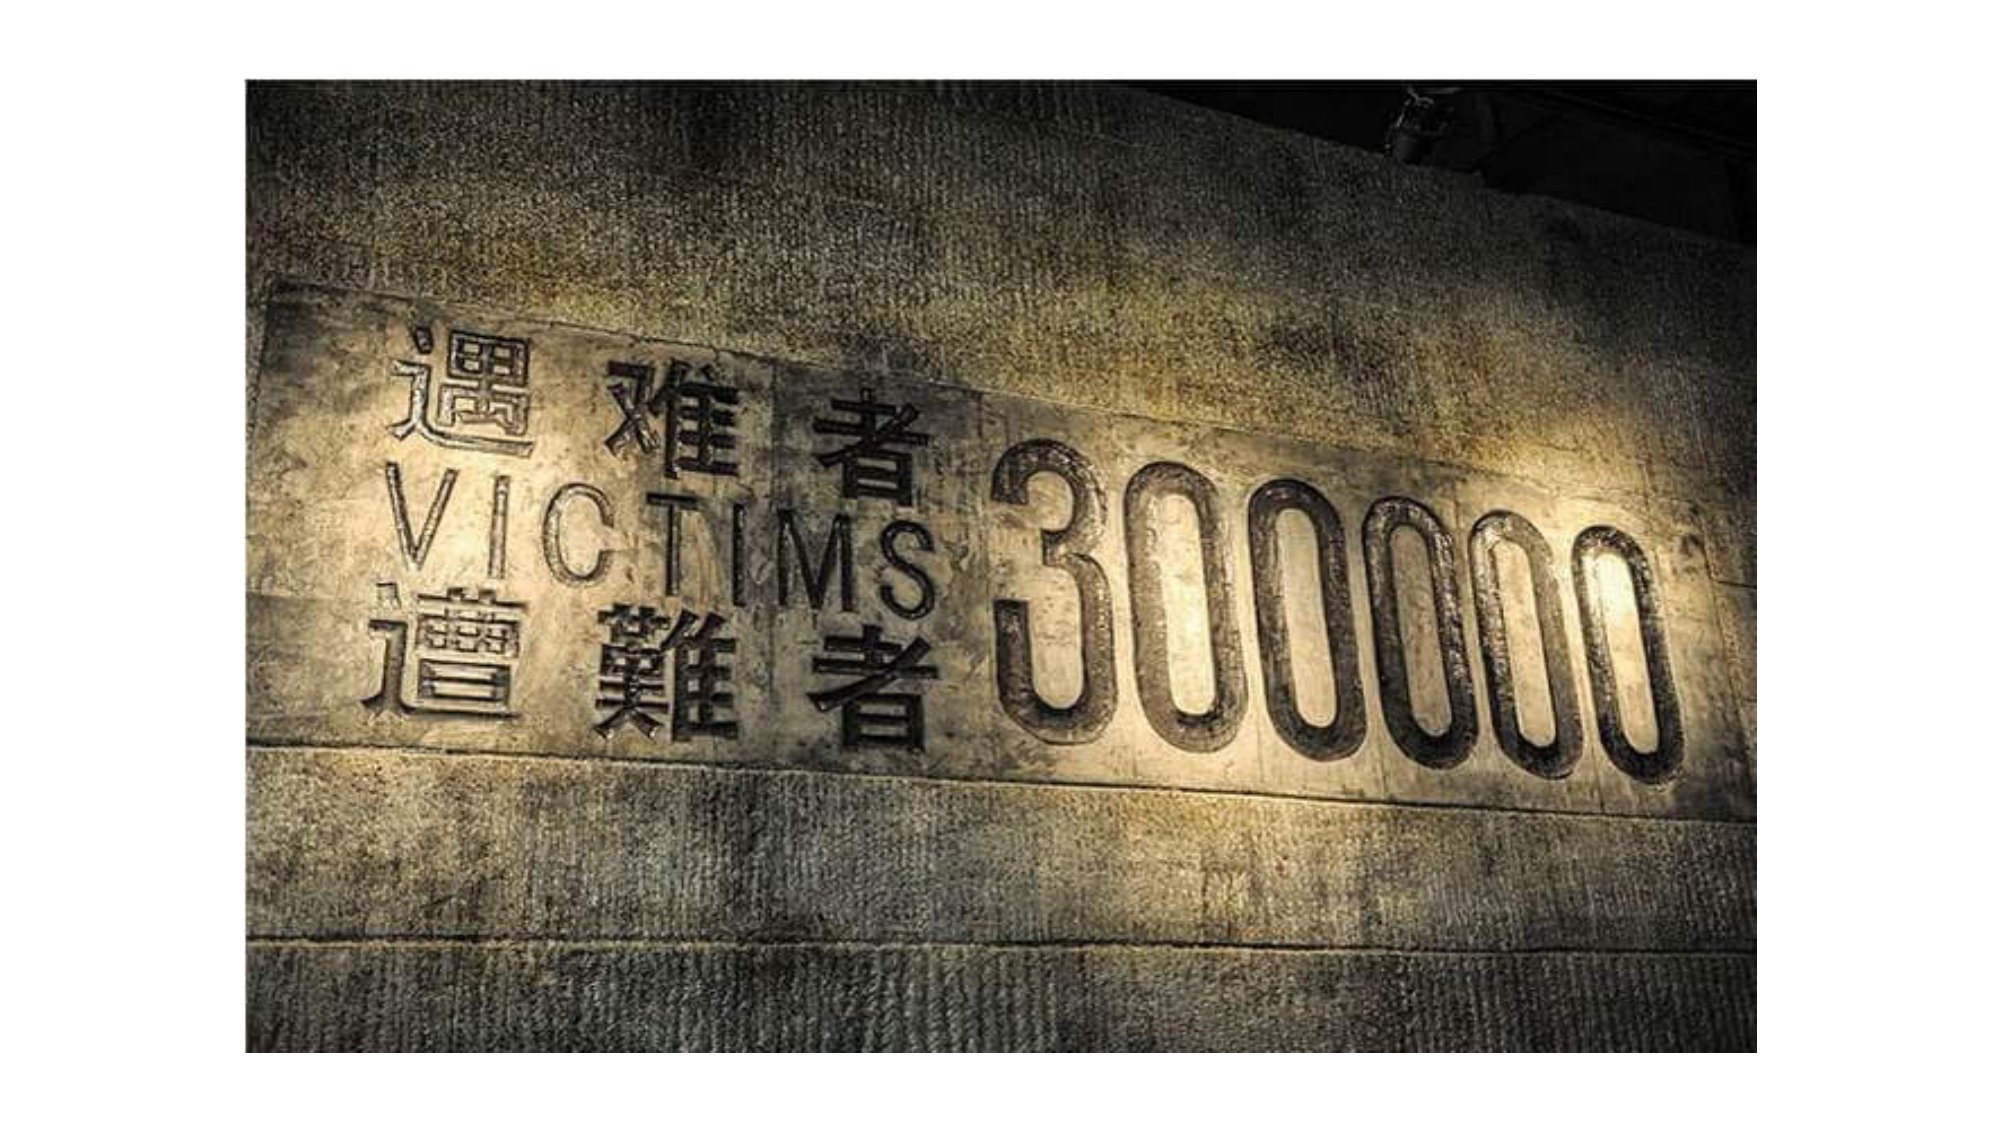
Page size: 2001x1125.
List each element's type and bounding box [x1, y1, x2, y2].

list [243, 78, 1757, 1053]
